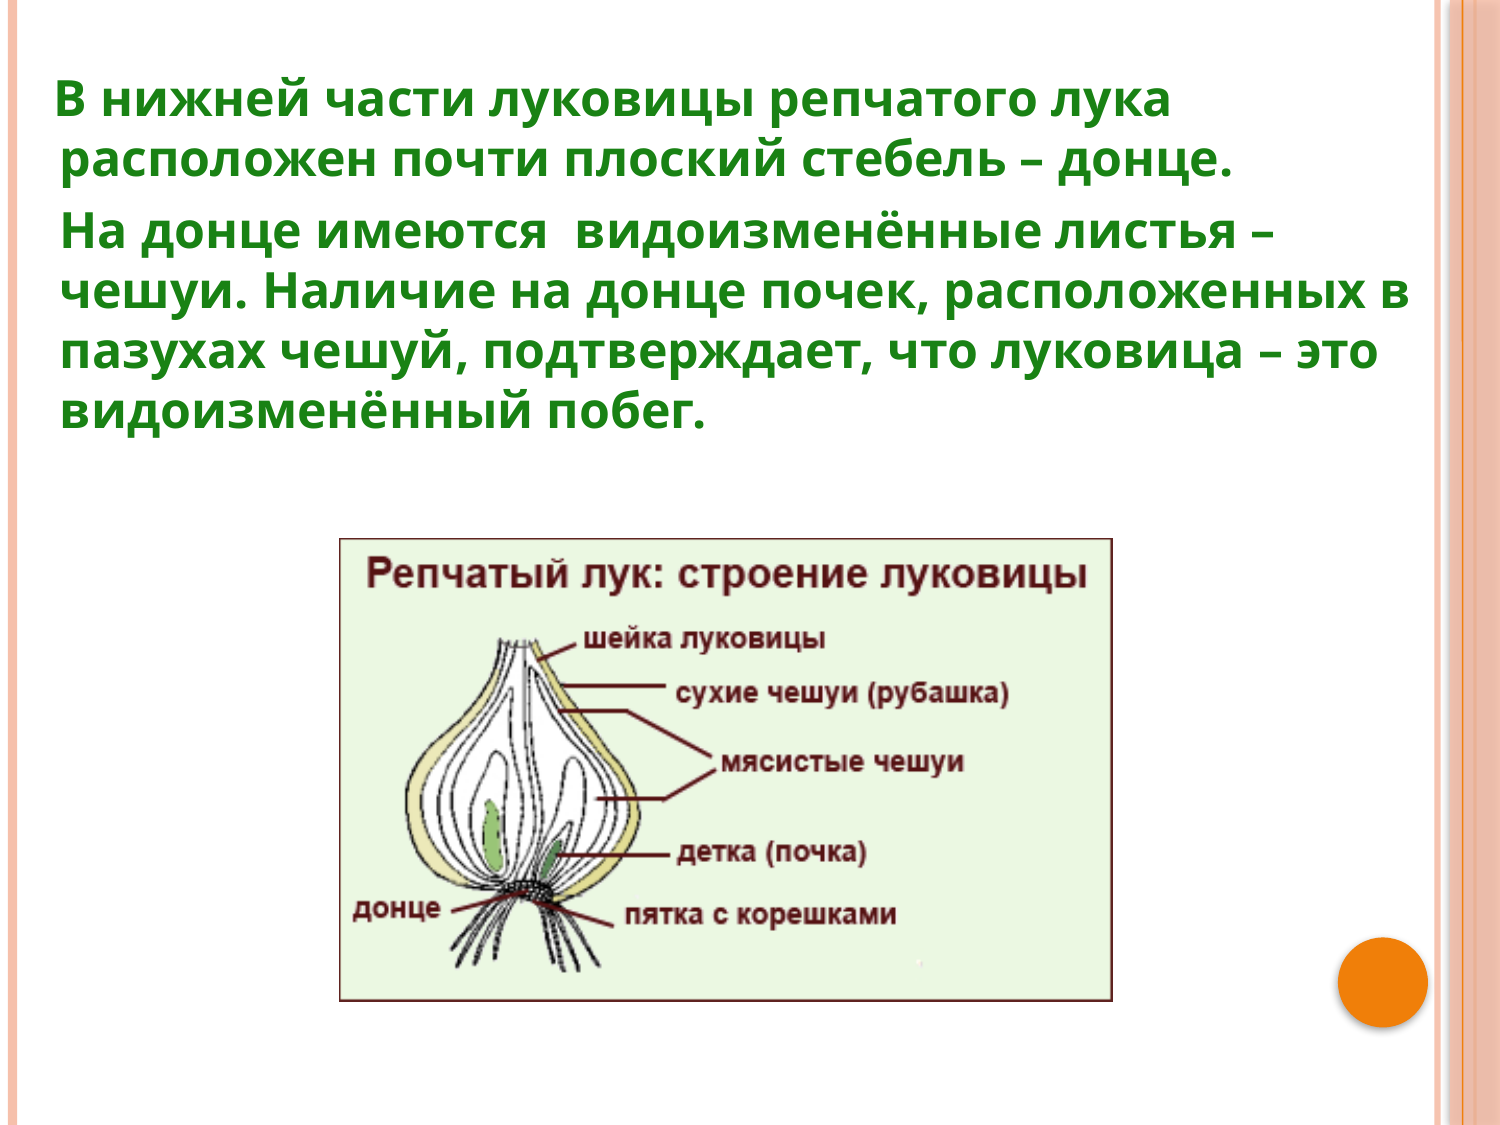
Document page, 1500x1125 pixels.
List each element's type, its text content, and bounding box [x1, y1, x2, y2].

picture [339, 538, 1114, 1002]
list В нижней части луковицы репчатого лука расположен почти плоский стебель – донце. На донце имеются видоизменённые листья – чешуи. Наличие на донце почек, расположенных в пазухах чешуй, подтверждает, что луковица – это видоизменённый побег. [0, 58, 1442, 457]
